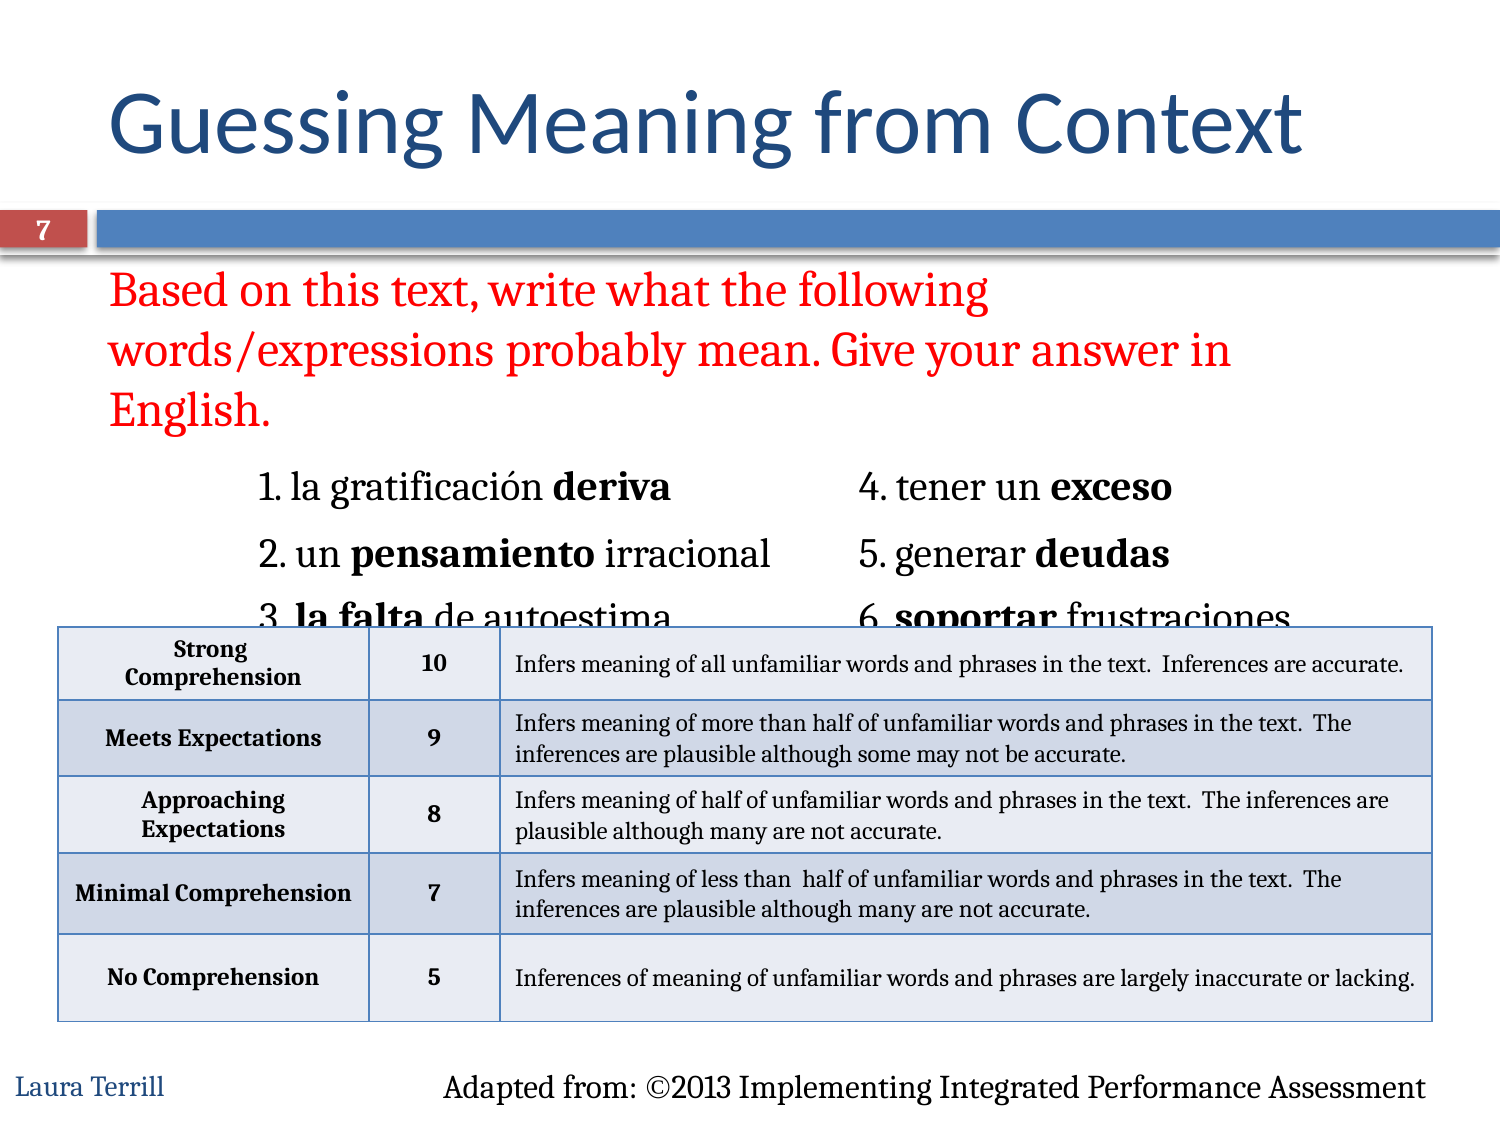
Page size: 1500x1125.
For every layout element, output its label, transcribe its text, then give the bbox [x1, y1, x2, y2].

table_header 10 [370, 628, 499, 699]
table_cell Infers meaning of less than half of unfamiliar words and phrases in the text. The inferences are plausible although many are not accurate. [501, 854, 1431, 933]
table_cell 7 [370, 854, 499, 933]
table_header Infers meaning of all unfamiliar words and phrases in the text. Inferences are accurate. [501, 628, 1431, 699]
table_header Strong Comprehension [59, 628, 368, 699]
table_cell 9 [370, 701, 499, 775]
table_cell Infers meaning of more than half of unfamiliar words and phrases in the text. The inferences are plausible although some may not be accurate. [501, 701, 1431, 775]
table_cell 8 [370, 777, 499, 852]
slide_number 7 [0, 208, 88, 249]
table_cell Approaching Expectations [59, 777, 368, 852]
table_cell Infers meaning of half of unfamiliar words and phrases in the text. The inferences are plausible although many are not accurate. [501, 777, 1431, 852]
text_box Adapted from: 2013 Implementing Integrated Performance Assessment [890, 1057, 1450, 1113]
title Guessing Meaning from Context [94, 35, 1432, 199]
list Based on this text, write what the following words/expressions probably mean. Give your answer in English. 1. la gratificación deriva 4. tener un exceso 2. un pensamiento irracional 5. generar deudas 3. la falta de autoestima 6. soportar frustraciones [94, 248, 1361, 626]
footer Laura Terrill [0, 1054, 890, 1115]
table_cell Minimal Comprehension [59, 854, 368, 933]
table_cell No Comprehension [59, 935, 368, 1021]
table_cell Meets Expectations [59, 701, 368, 775]
table_cell 5 [370, 935, 499, 1021]
table_cell Inferences of meaning of unfamiliar words and phrases are largely inaccurate or lacking. [501, 935, 1431, 1021]
